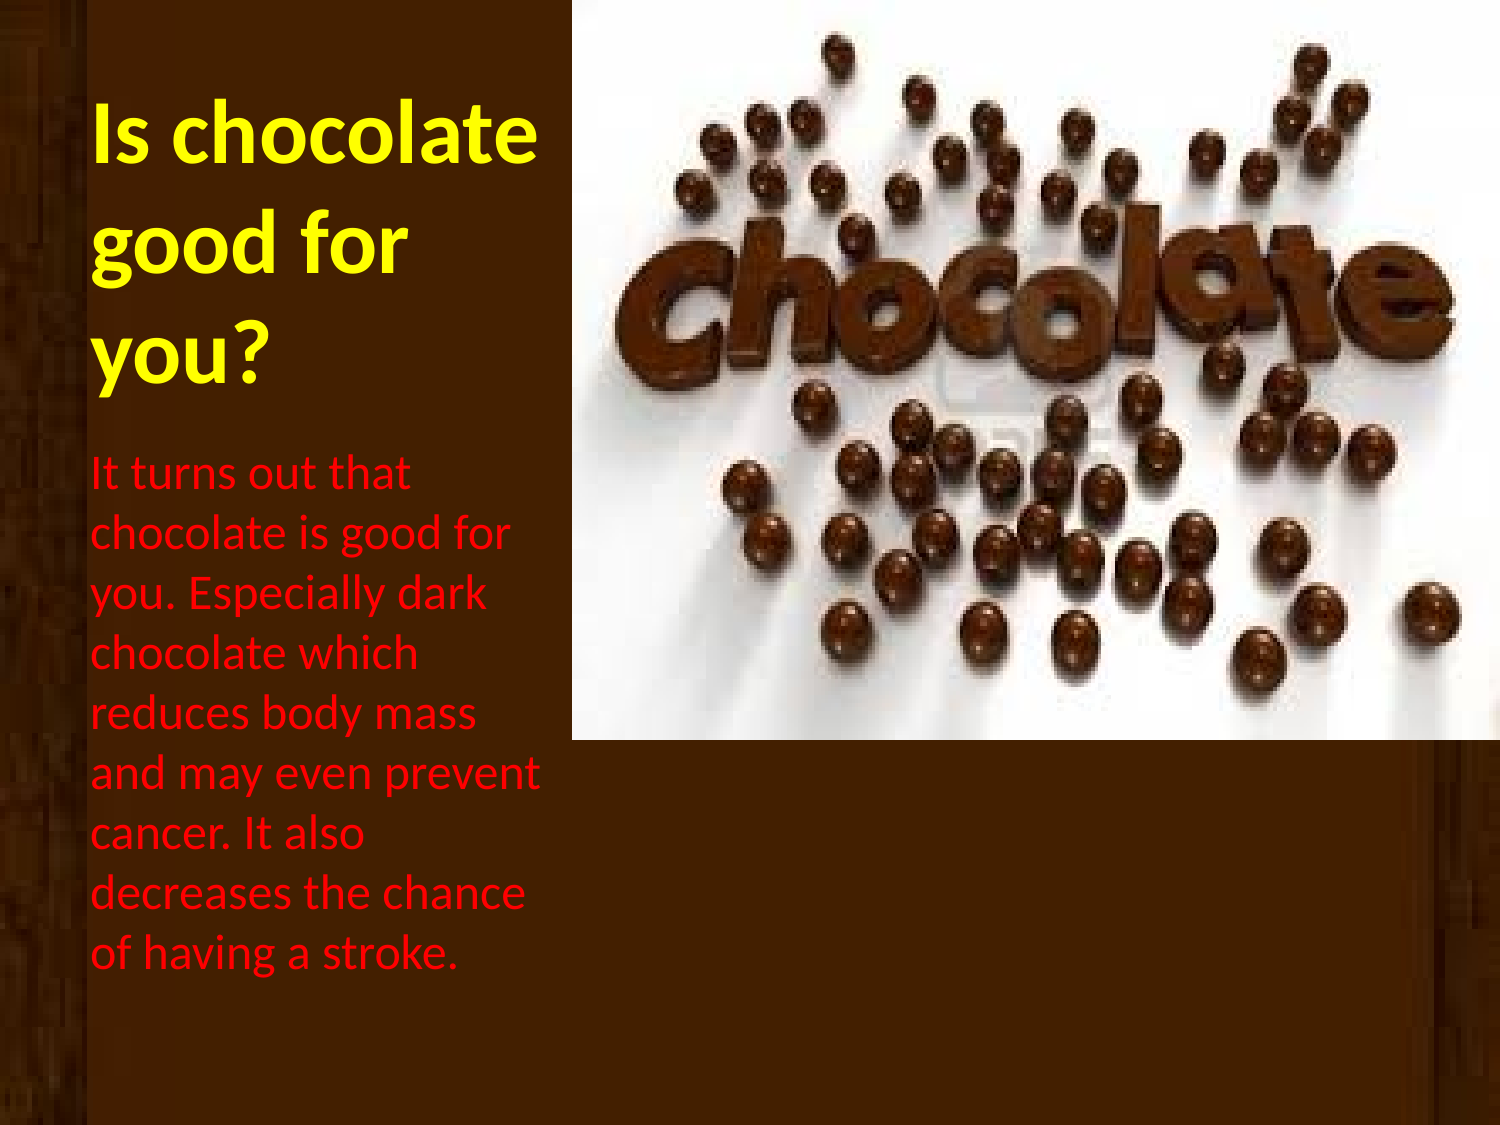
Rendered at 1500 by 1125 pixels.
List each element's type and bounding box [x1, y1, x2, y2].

picture [0, 0, 1500, 1125]
list [572, 0, 1500, 740]
